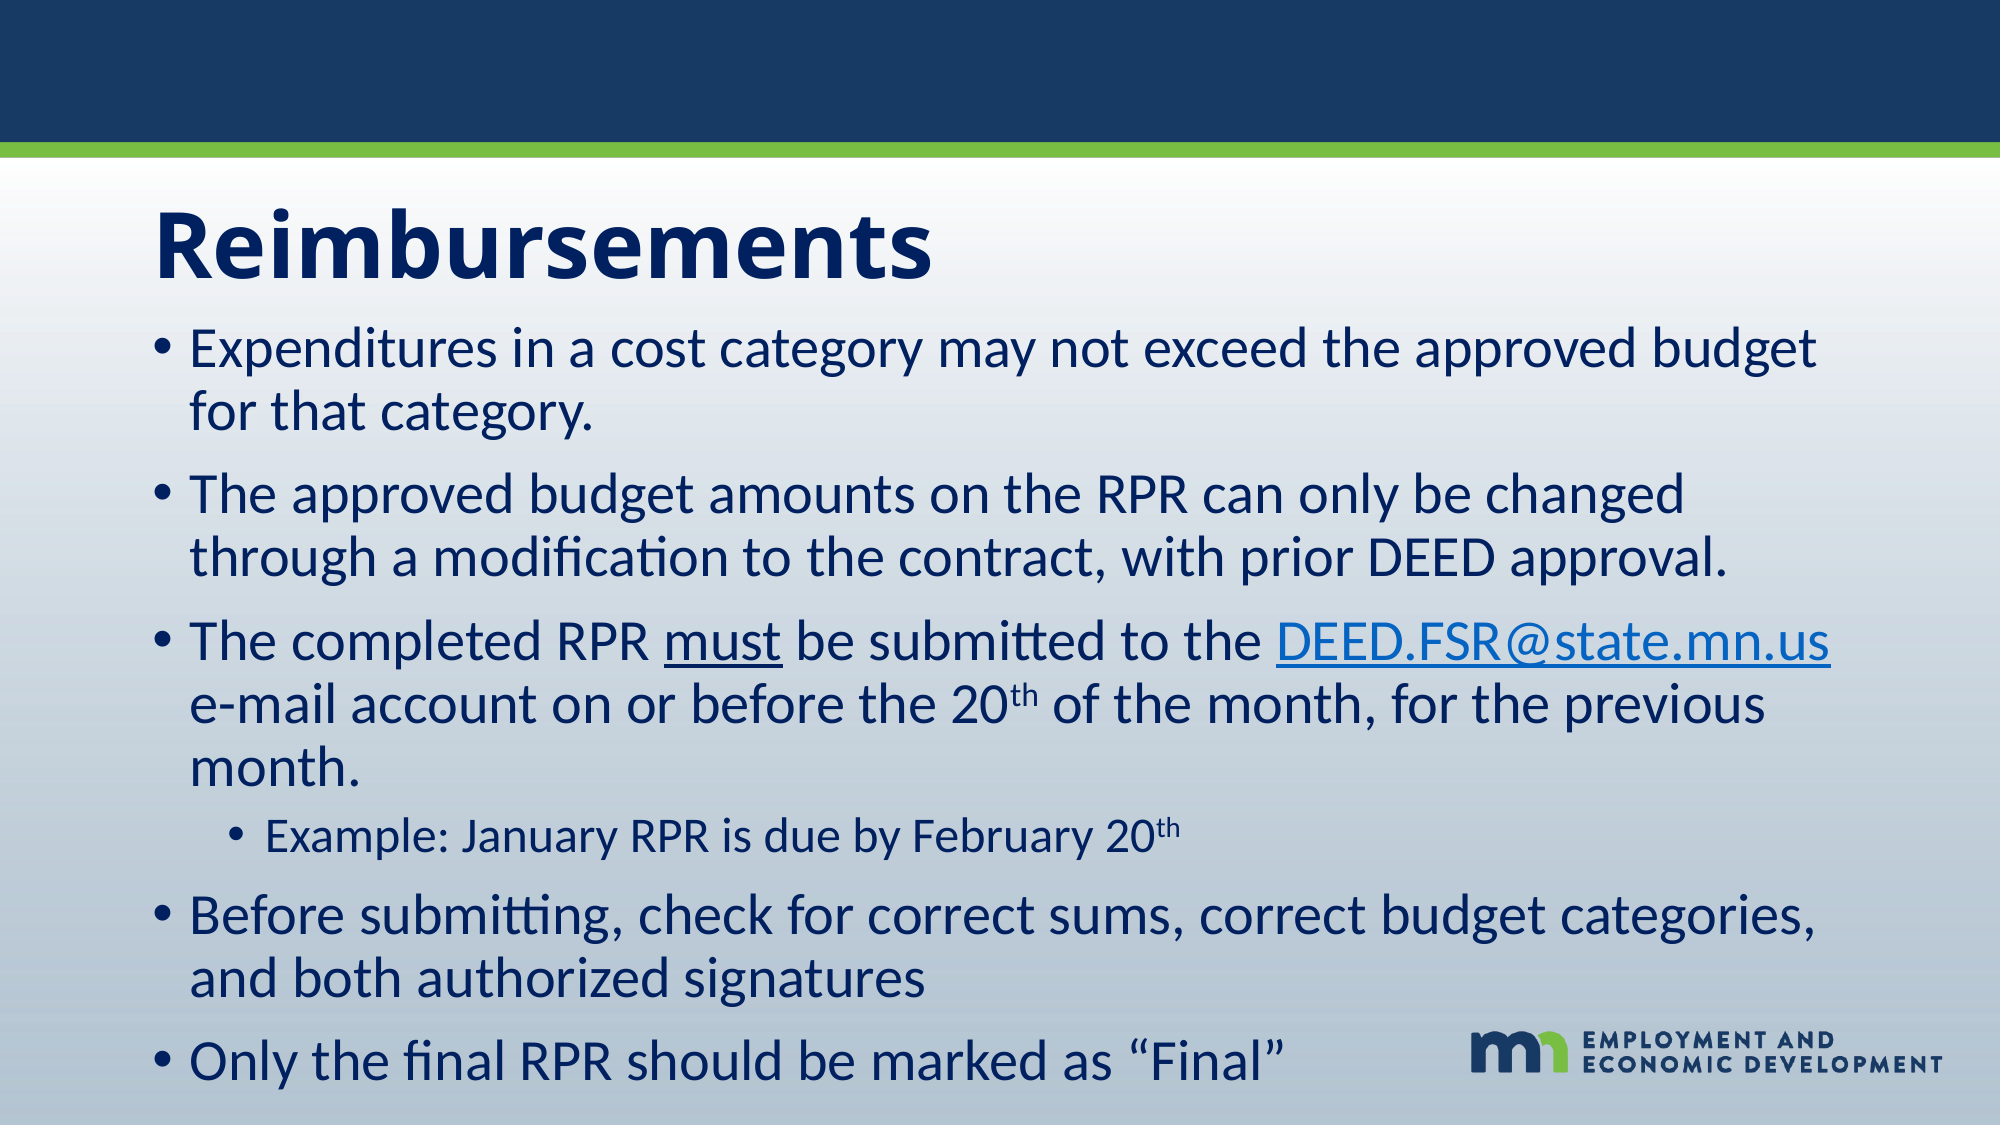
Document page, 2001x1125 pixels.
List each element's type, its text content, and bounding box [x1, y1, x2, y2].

title Reimbursements [137, 140, 1863, 309]
picture [0, 0, 2000, 1125]
list Expenditures in a cost category may not exceed the approved budget for that category. The approved budget amounts on the RPR can only be changed through a modification to the contract, with prior DEED approval. The completed RPR must be submitted to the DEED.FSR@state.mn.us e-mail account on or before the 20th of the month, for the previous month. Example: January RPR is due by February 20th Before submitting, check for correct sums, correct budget categories, and both authorized signatures Only the final RPR should be marked as “Final” [137, 309, 1863, 1103]
